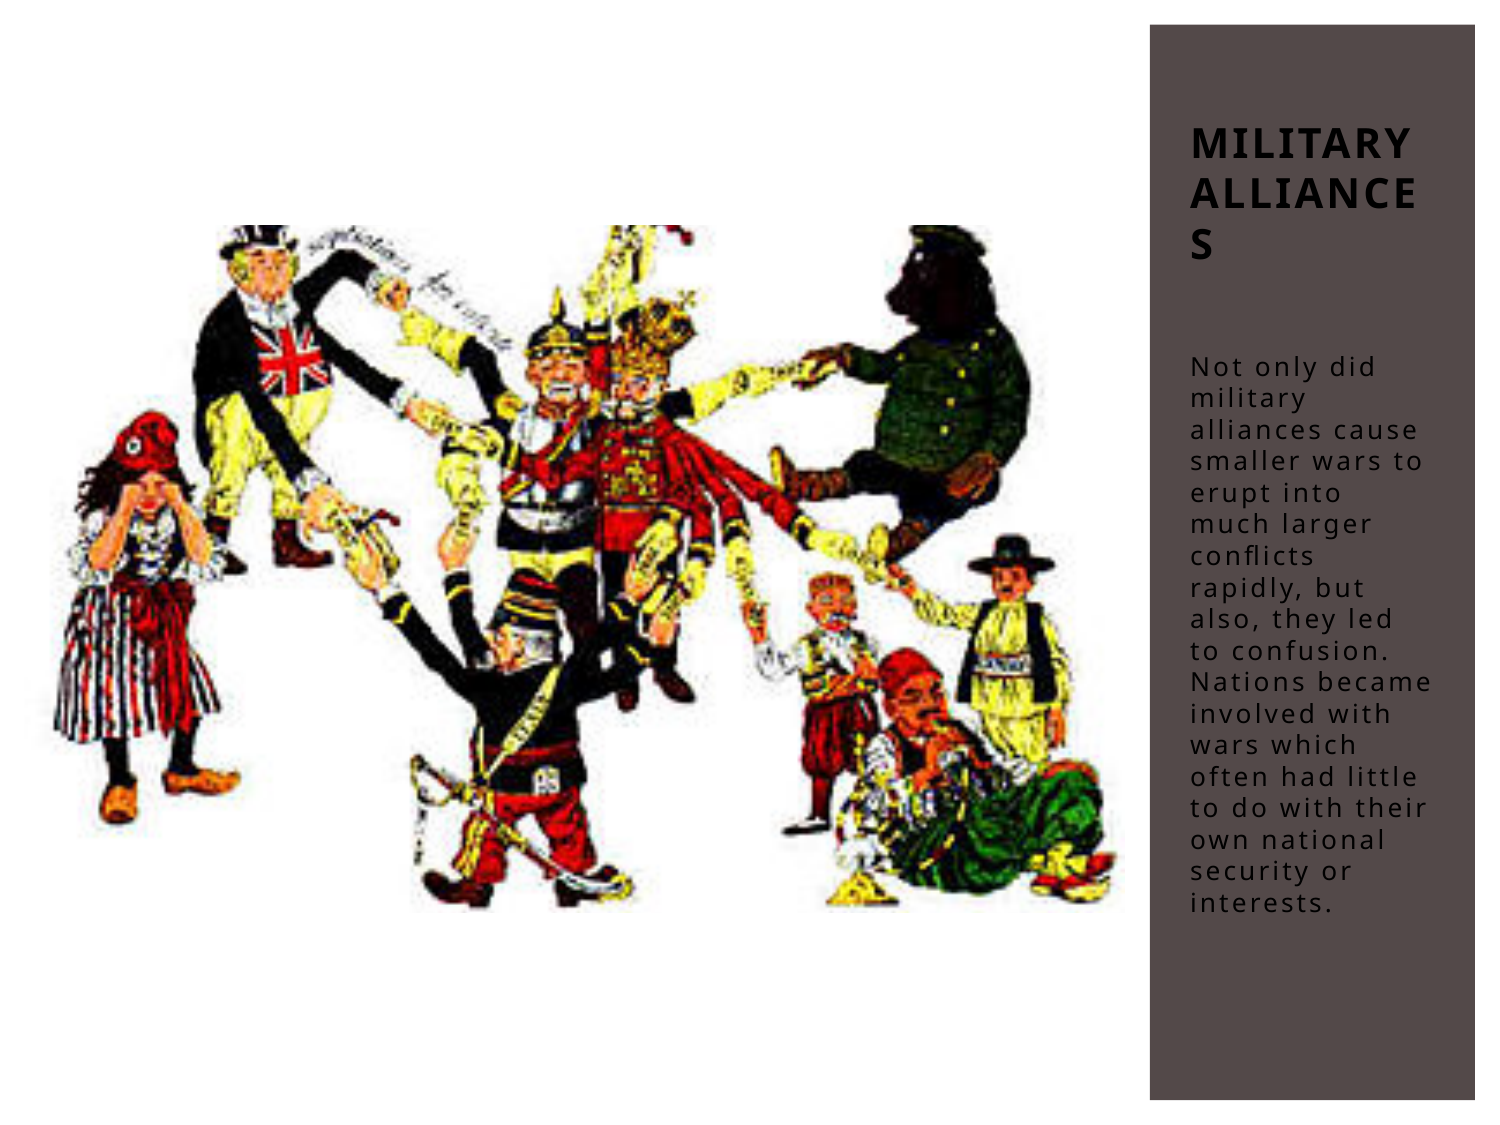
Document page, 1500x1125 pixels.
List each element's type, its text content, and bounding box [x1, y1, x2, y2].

picture [24, 224, 1126, 913]
title Military alliances [1175, 75, 1450, 275]
list Not only did military alliances cause smaller wars to erupt into much larger conflicts rapidly, but also, they led to confusion. Nations became involved with wars which often had little to do with their own national security or interests. [1175, 350, 1450, 963]
